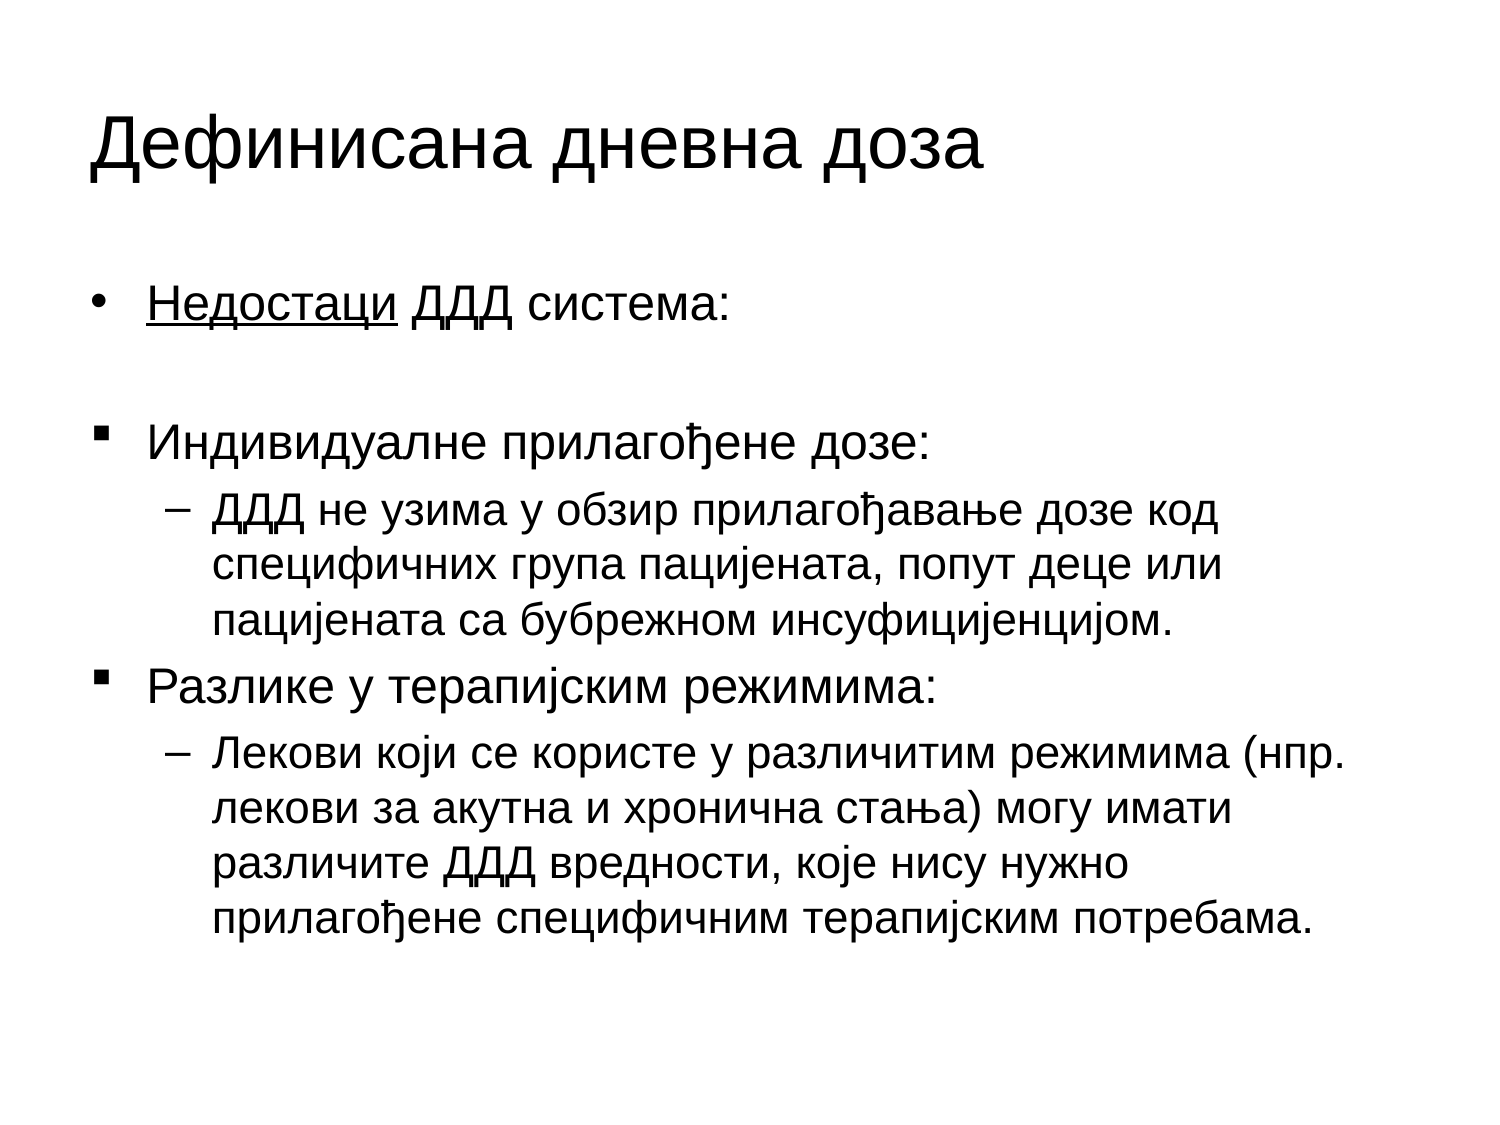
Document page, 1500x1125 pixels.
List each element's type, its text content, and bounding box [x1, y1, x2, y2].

title Дефинисана дневна доза [75, 45, 1425, 233]
list Недостаци ДДД система: Индивидуалне прилагођене дозе: ДДД не узима у обзир прилагођавање дозе код специфичних група пацијената, попут деце или пацијената са бубрежном инсуфицијенцијом. Разлике у терапијским режимима: Лекови који се користе у различитим режимима (нпр. лекови за акутна и хронична стања) могу имати различите ДДД вредности, које нису нужно прилагођене специфичним терапијским потребама. [75, 262, 1425, 1005]
